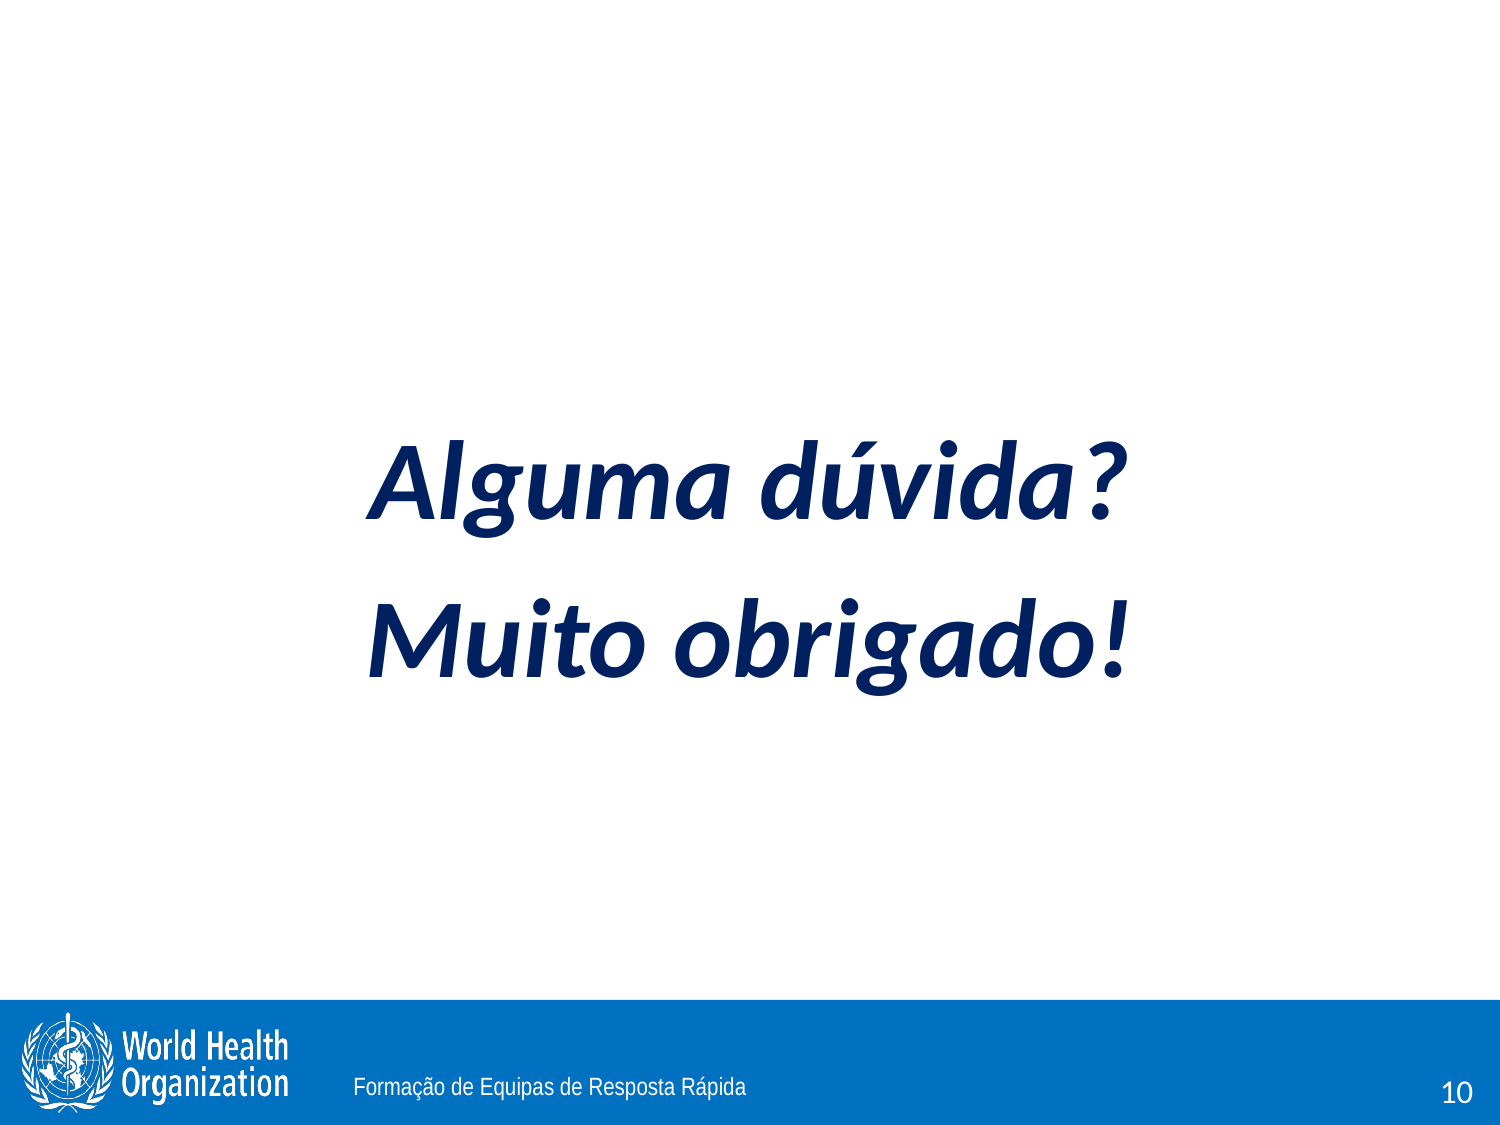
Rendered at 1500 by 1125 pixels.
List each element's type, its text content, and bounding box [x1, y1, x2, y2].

picture [21, 1012, 288, 1113]
list Alguma dúvida? Muito obrigado! [24, 399, 1475, 725]
